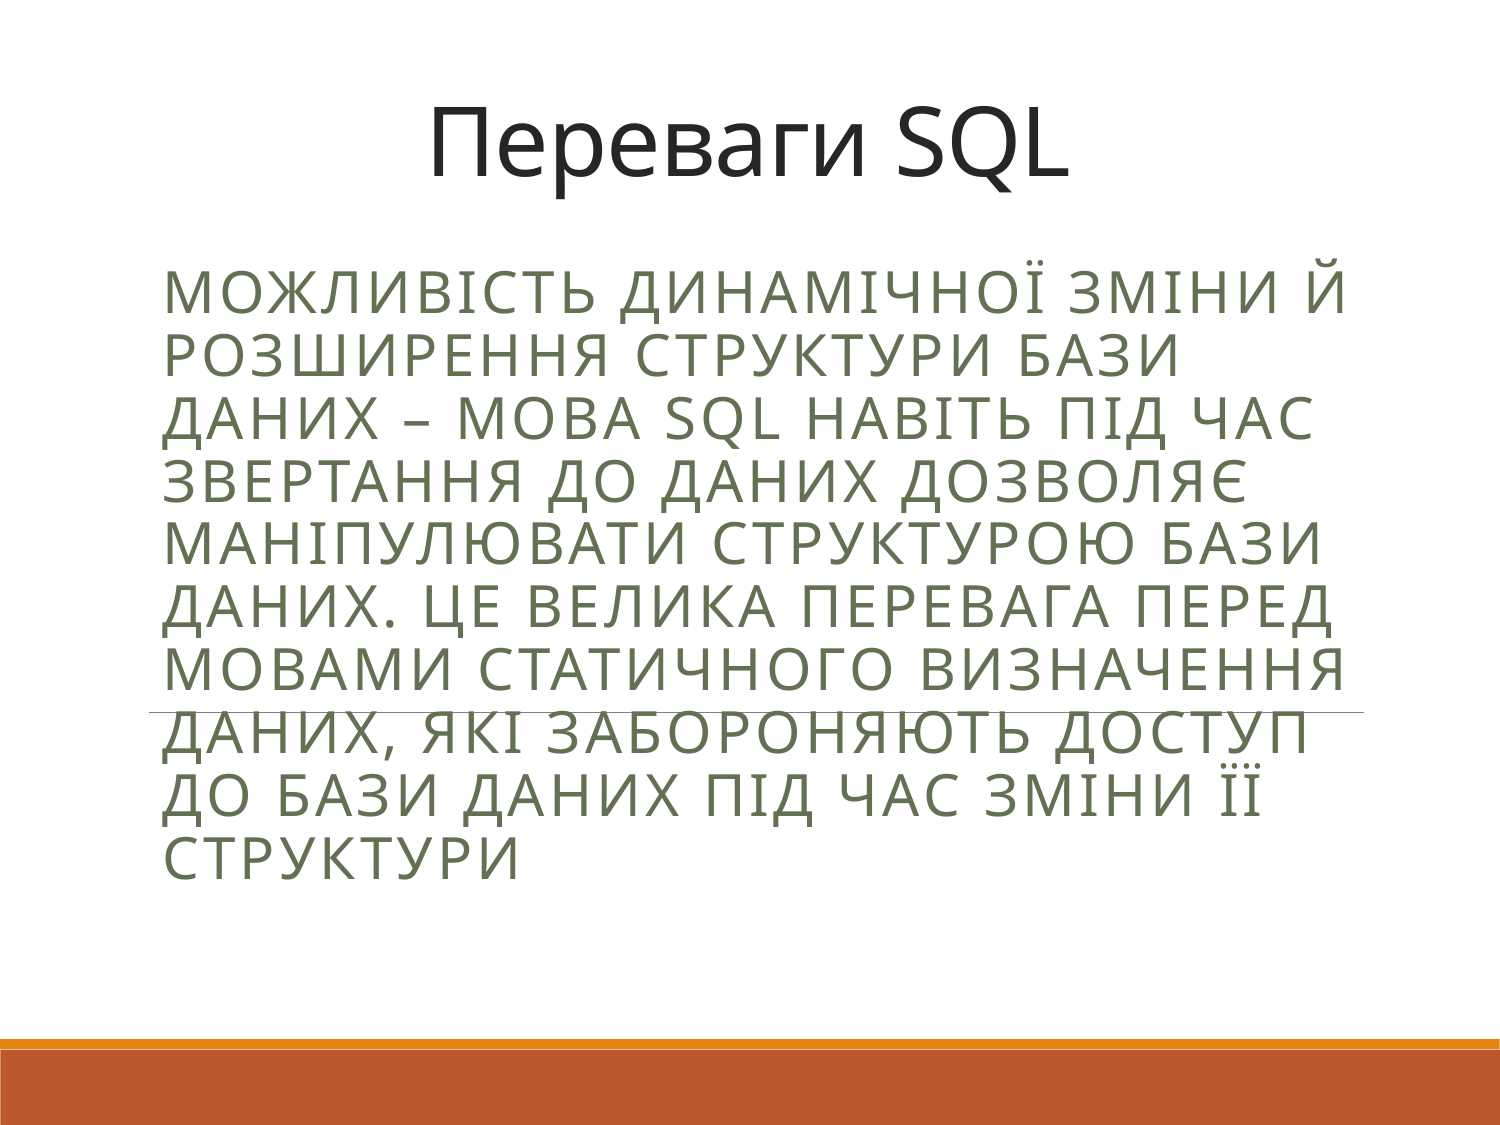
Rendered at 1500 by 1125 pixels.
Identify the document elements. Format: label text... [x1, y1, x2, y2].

list можливість динамічної зміни й розширення структури бази даних – мова SQL навіть під час звертання до даних дозволяє маніпулювати структурою бази даних. Це велика перевага перед мовами статичного визначення даних, які забороняють доступ до бази даних під час зміни її структури [147, 255, 1417, 988]
title Переваги SQL [112, 90, 1385, 204]
